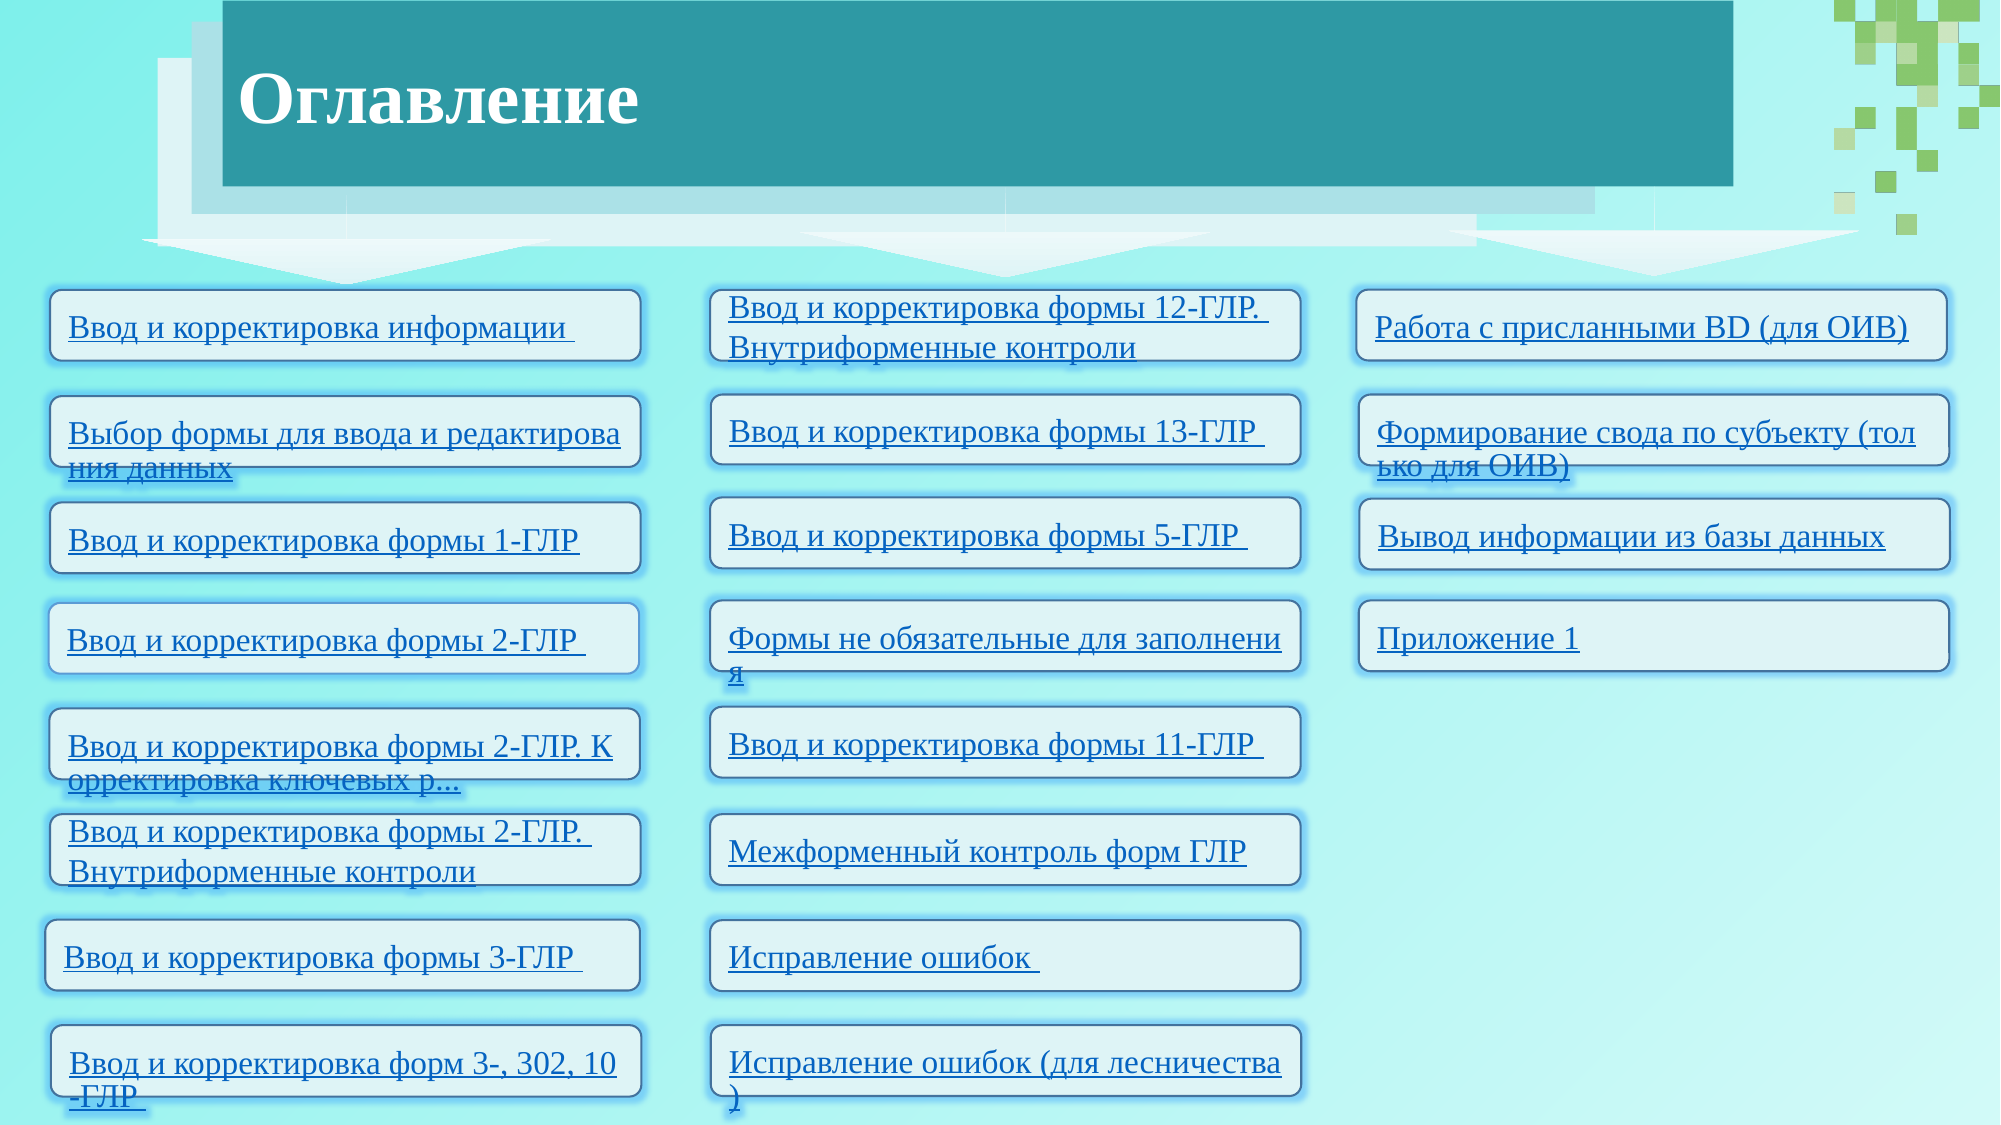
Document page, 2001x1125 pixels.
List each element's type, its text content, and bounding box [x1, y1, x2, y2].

text_box Формы не обязательные для заполнения [709, 599, 1302, 673]
text_box Формирование свода по субъекту (только для ОИВ) [1357, 393, 1951, 467]
picture [1834, 0, 2000, 236]
text_box [141, 238, 157, 244]
text_box Ввод и корректировка формы 2-ГЛР [47, 601, 641, 675]
text_box Ввод и корректировка формы 13-ГЛР [709, 393, 1302, 466]
text_box Приложение 1 [1357, 599, 1951, 673]
text_box Ввод и корректировка формы 12-ГЛР. Внутриформенные контроли [709, 288, 1302, 362]
text_box [863, 247, 1148, 279]
text_box Работа с присланными BD (для ОИВ) [1355, 288, 1948, 362]
text_box Выбор формы для ввода и редактирования данных [48, 395, 642, 468]
text_box Ввод и корректировка формы 2-ГЛР. Внутриформенные контроли [48, 813, 642, 887]
text_box Ввод и корректировка формы 3-ГЛР [44, 918, 641, 992]
text_box [1518, 229, 1840, 277]
text_box Исправление ошибок [709, 919, 1302, 993]
text_box Ввод и корректировка информации [48, 288, 642, 362]
text_box Ввод и корректировка формы 11-ГЛР [709, 705, 1302, 779]
text_box Ввод и корректировка формы 1-ГЛР [48, 501, 642, 575]
text_box Ввод и корректировка формы 2-ГЛР. Корректировка ключевых р... [48, 707, 641, 781]
text_box [170, 247, 523, 286]
text_box Исправление ошибок (для лесничества) [709, 1024, 1303, 1098]
text_box Ввод и корректировка формы 5-ГЛР [709, 496, 1302, 570]
text_box Межформенный контроль форм ГЛР [709, 813, 1302, 887]
text_box Ввод и корректировка форм 3-, 302, 10-ГЛР [49, 1024, 643, 1098]
text_box Вывод информации из базы данных [1358, 497, 1952, 571]
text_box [157, 0, 1734, 247]
